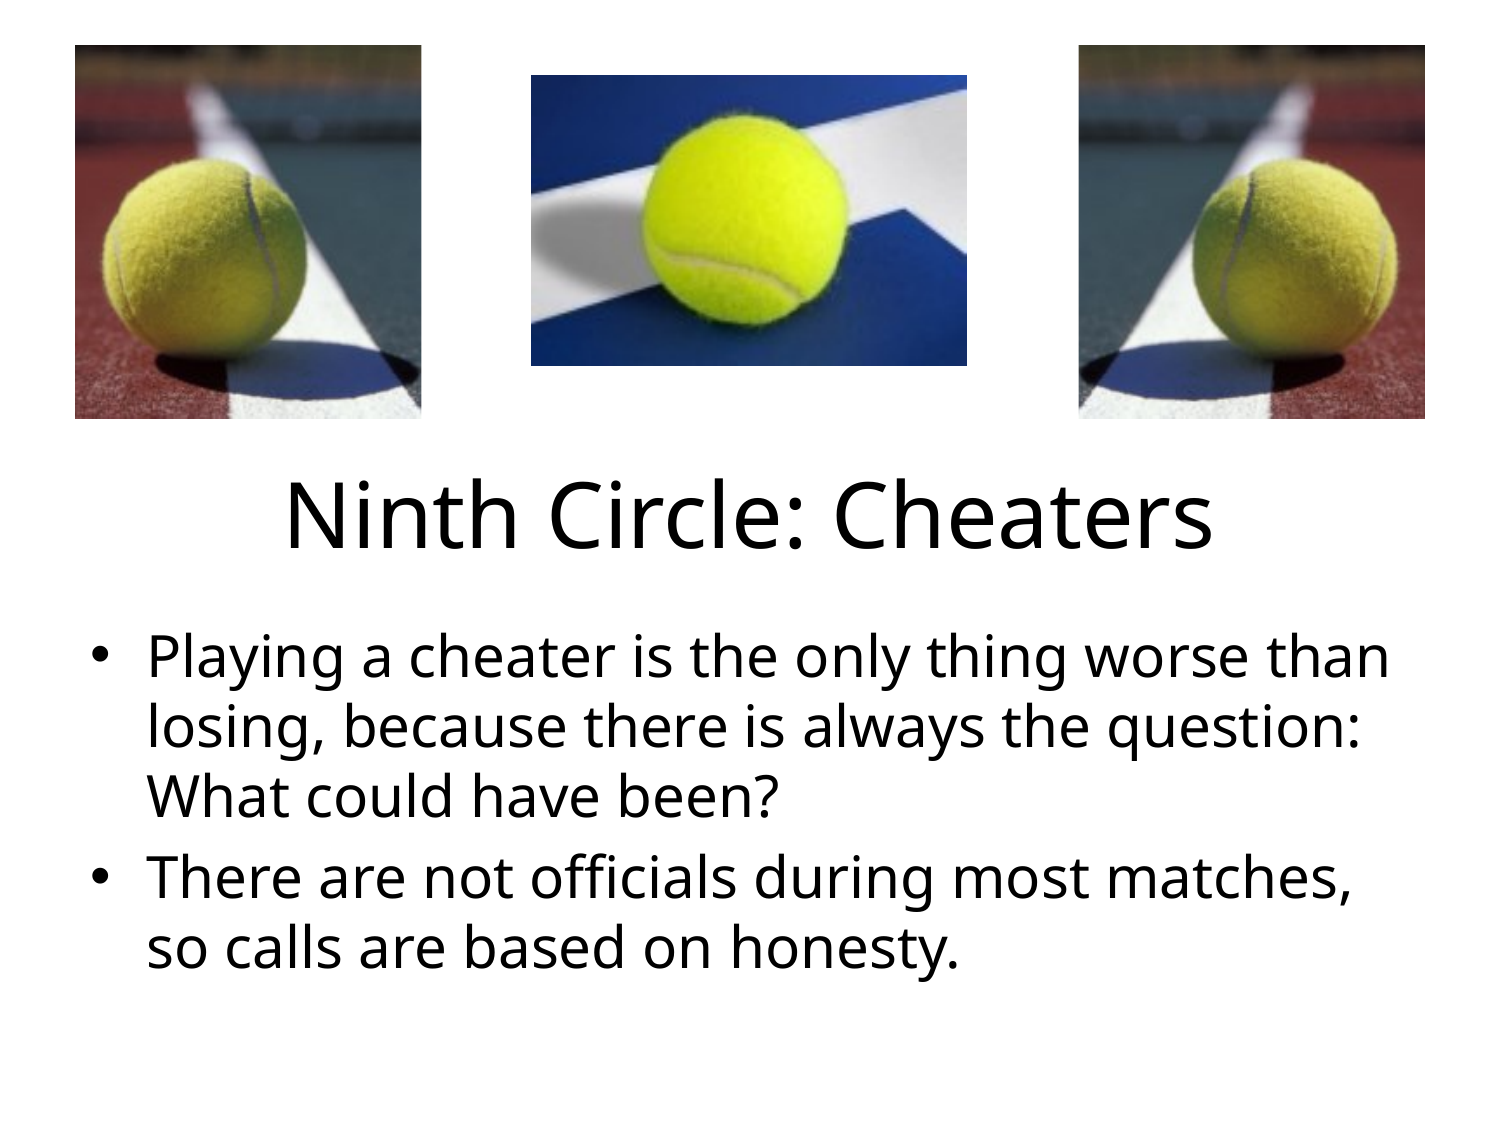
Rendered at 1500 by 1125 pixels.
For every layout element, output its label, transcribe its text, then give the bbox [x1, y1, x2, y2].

picture [531, 75, 967, 366]
title Ninth Circle: Cheaters [75, 418, 1425, 606]
picture [1078, 44, 1426, 419]
picture [74, 44, 422, 419]
list Playing a cheater is the only thing worse than losing, because there is always the question: What could have been? There are not officials during most matches, so calls are based on honesty. [75, 611, 1425, 1074]
